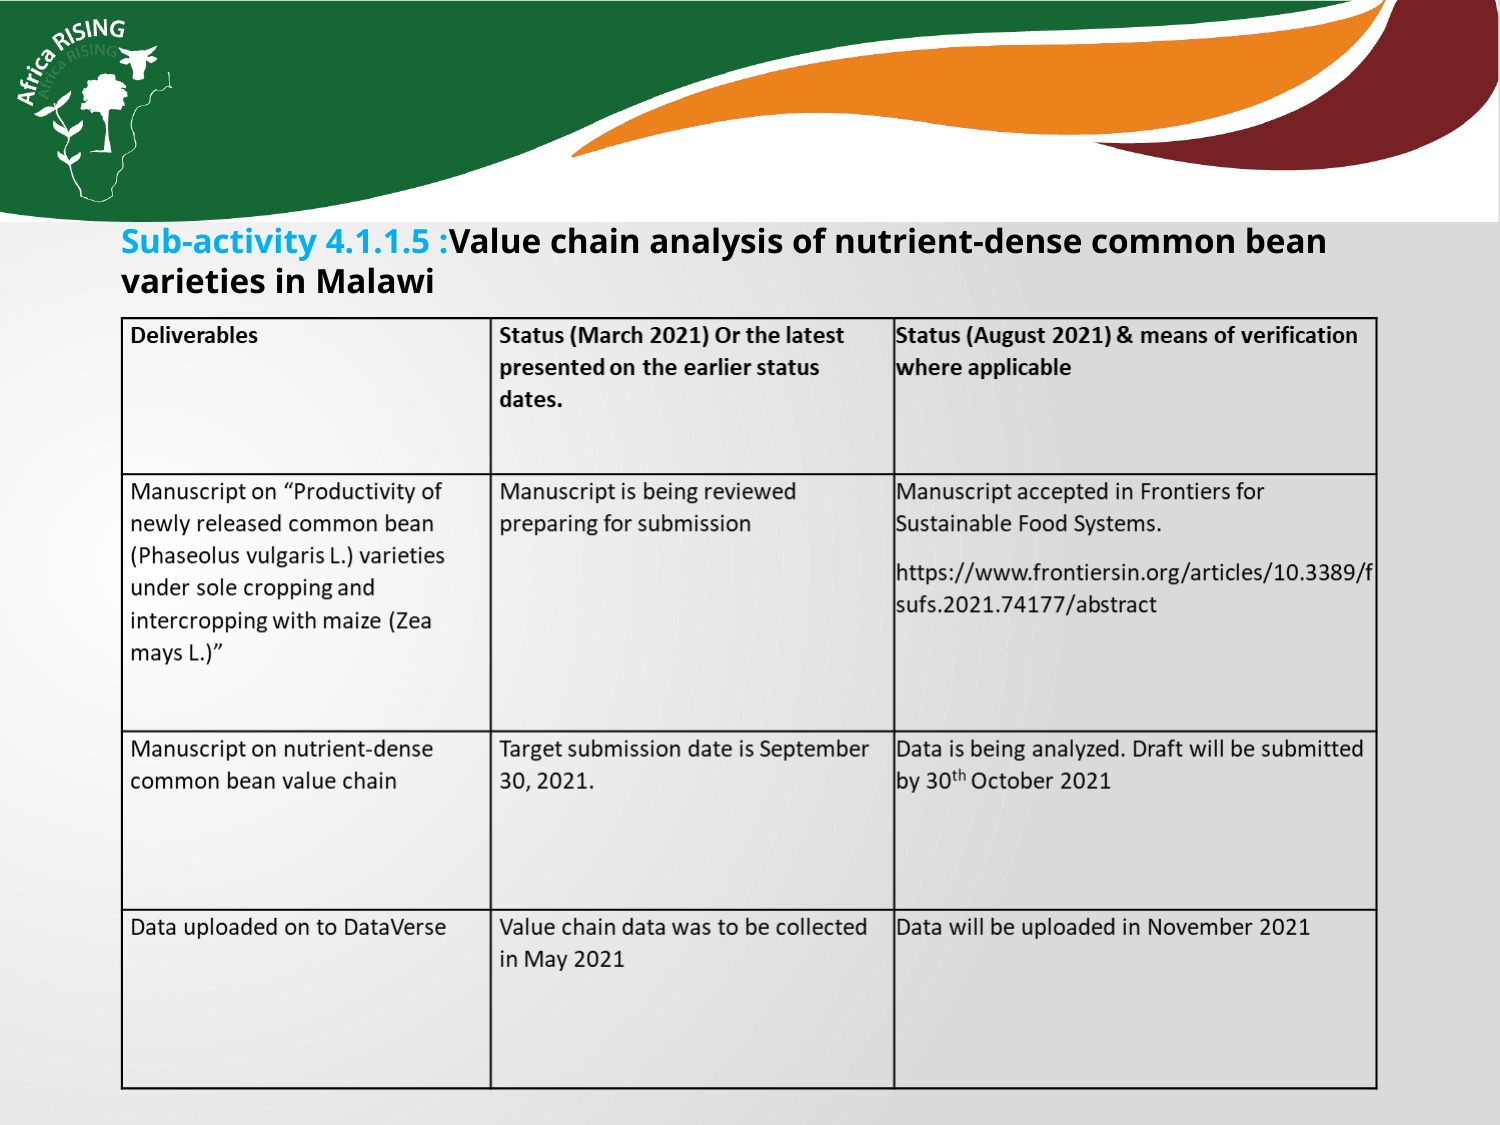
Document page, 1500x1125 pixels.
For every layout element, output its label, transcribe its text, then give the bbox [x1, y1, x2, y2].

picture [120, 311, 1380, 1092]
picture [0, 0, 1499, 222]
list Sub-activity 4.1.1.5 :Value chain analysis of nutrient-dense common bean varieties in Malawi [87, 212, 1363, 350]
